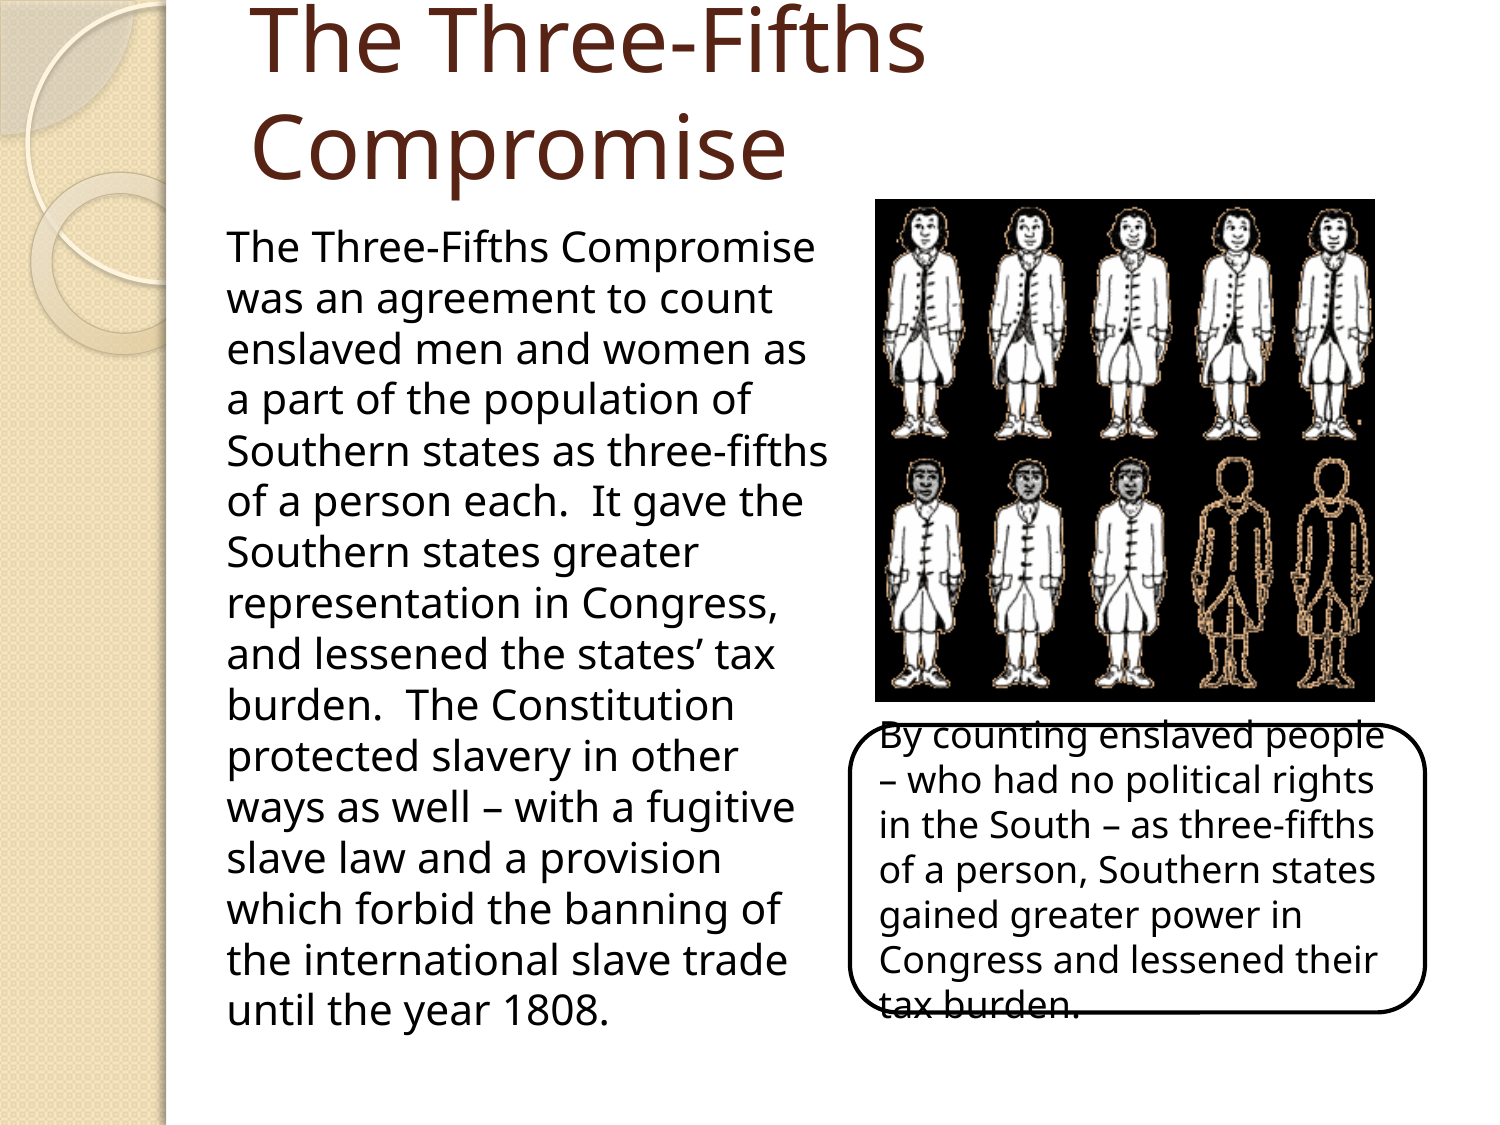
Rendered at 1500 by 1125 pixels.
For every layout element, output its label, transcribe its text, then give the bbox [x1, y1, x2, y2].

list The Three-Fifths Compromise was an agreement to count enslaved men and women as a part of the population of Southern states as three-fifths of a person each. It gave the Southern states greater representation in Congress, and lessened the states’ tax burden. The Constitution protected slavery in other ways as well – with a fugitive slave law and a provision which forbid the banning of the international slave trade until the year 1808. [200, 212, 850, 1075]
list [874, 199, 1376, 702]
title The Three-Fifths Compromise [234, 24, 1465, 155]
text_box By counting enslaved people – who had no political rights in the South – as three-fifths of a person, Southern states gained greater power in Congress and lessened their tax burden. [847, 722, 1428, 1015]
